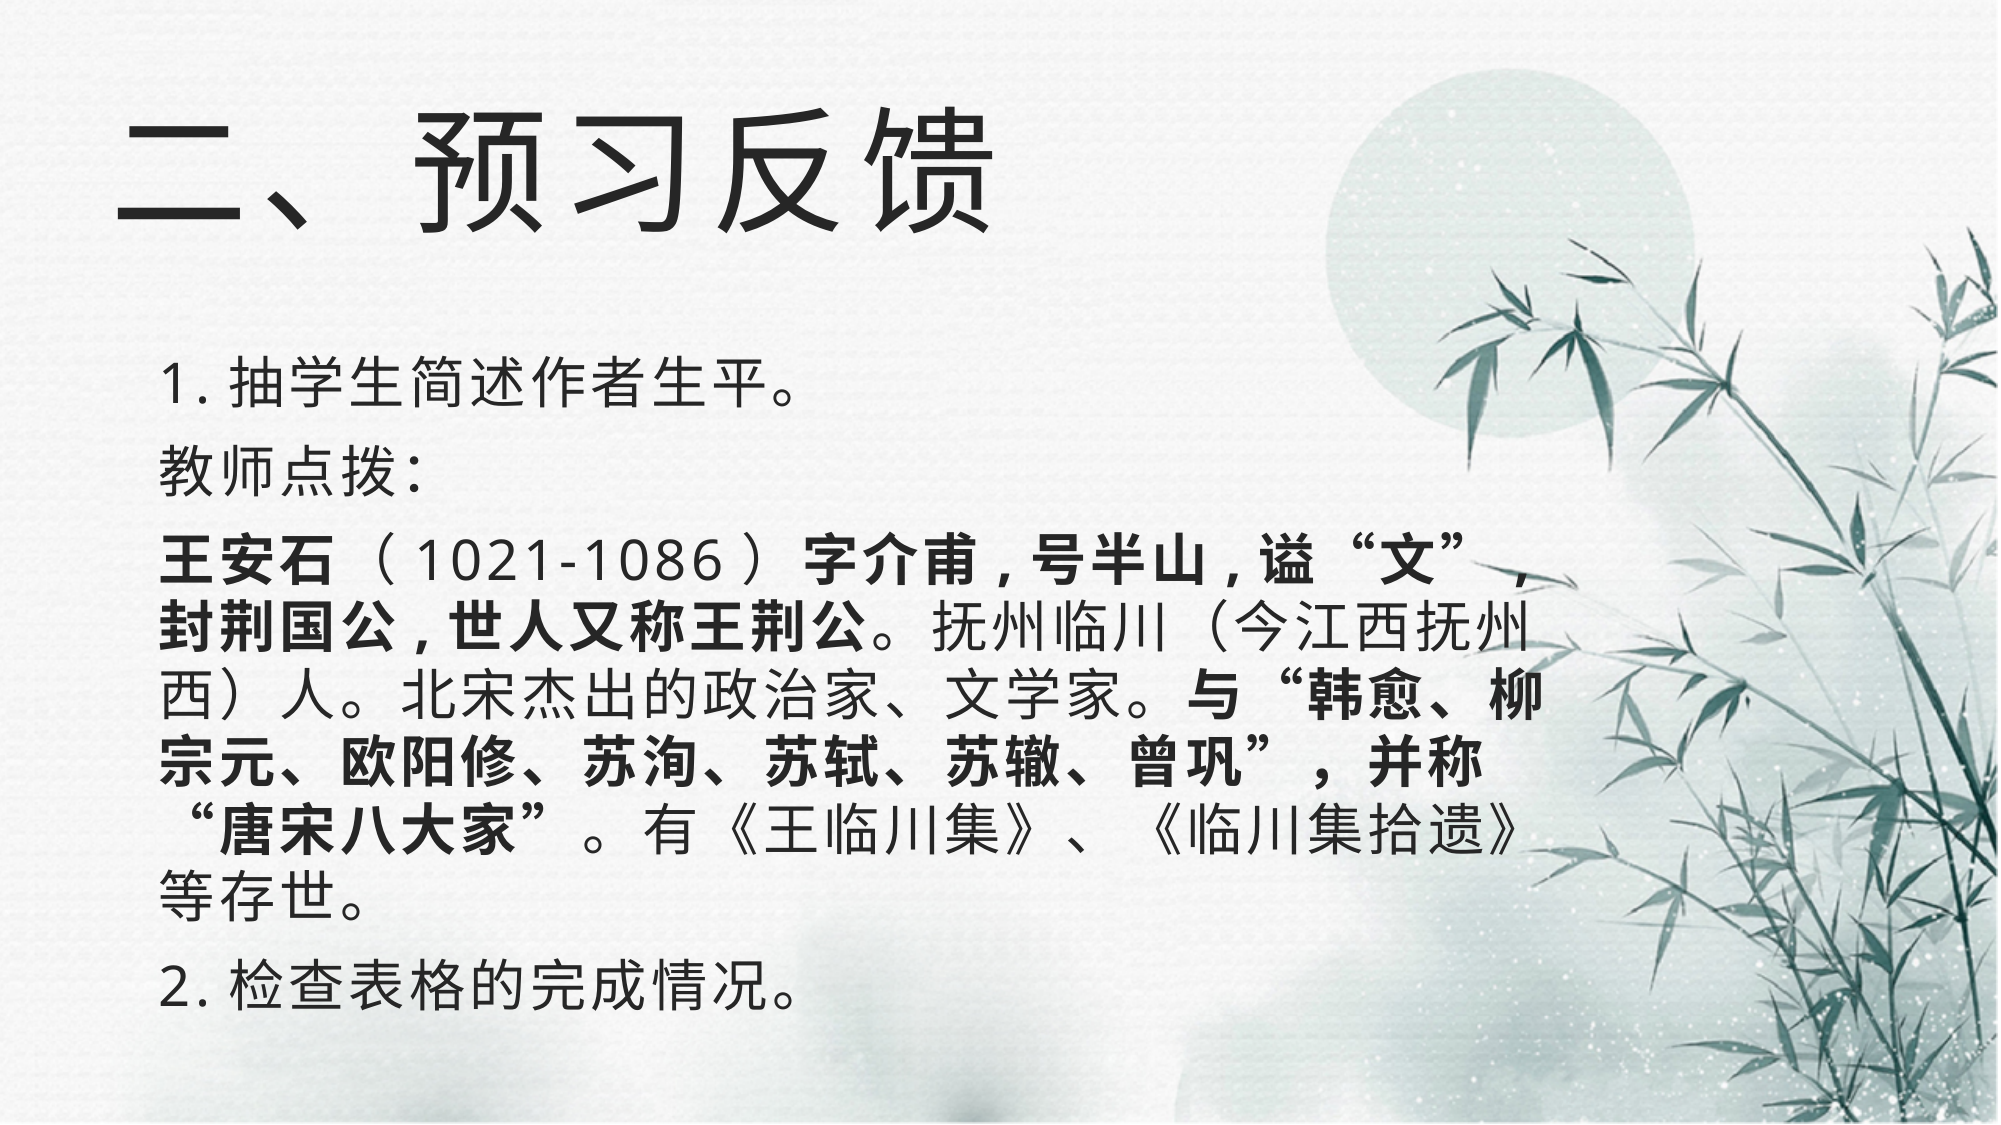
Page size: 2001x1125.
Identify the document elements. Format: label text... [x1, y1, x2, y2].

subtitle 1.抽学生简述作者生平。 教师点拨： 王安石（1021-1086）字介甫,号半山,谥“文”,封荆国公,世人又称王荆公。抚州临川（今江西抚州西）人。北宋杰出的政治家、文学家。与“韩愈、柳宗元、欧阳修、苏洵、苏轼、苏辙、曾巩”，并称“唐宋八大家”。有《王临川集》、《临川集拾遗》等存世。 2.检查表格的完成情况。 [144, 339, 1621, 821]
picture [0, 0, 1998, 1124]
title 二、预习反馈 [96, 55, 1103, 258]
